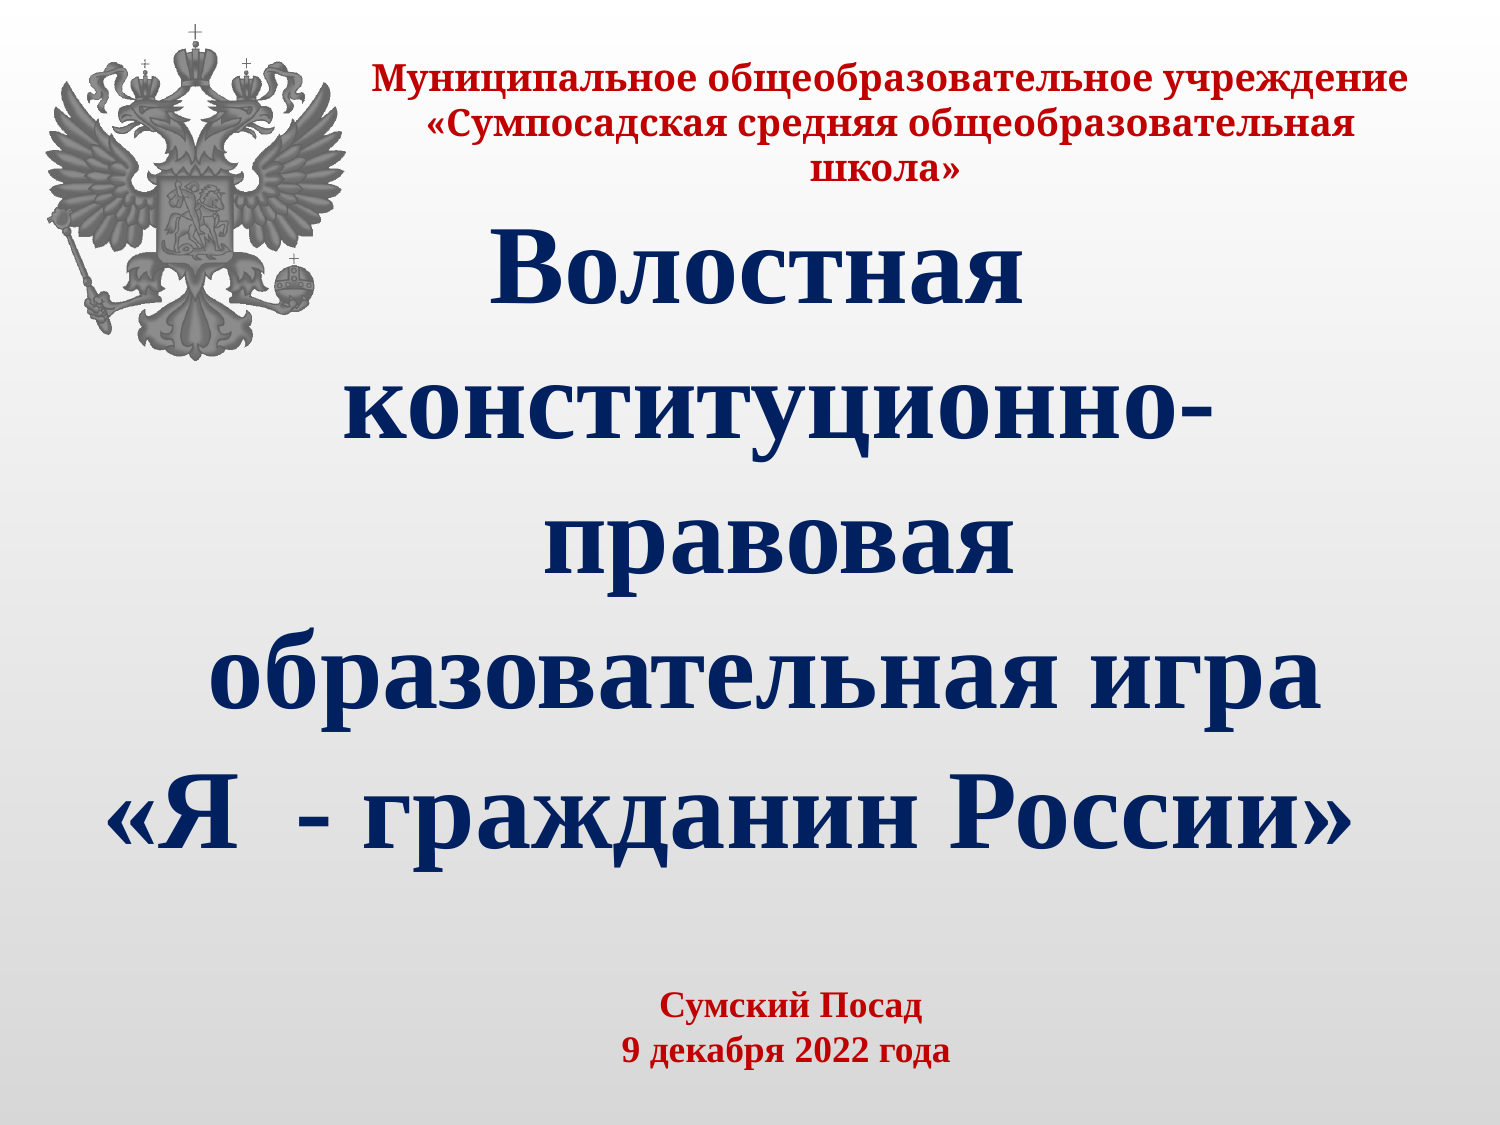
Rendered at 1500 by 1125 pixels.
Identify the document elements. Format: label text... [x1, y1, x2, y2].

picture [23, 23, 367, 367]
text_box Сумский Посад 9 декабря 2022 года [503, 972, 1079, 1078]
text_box Муниципальное общеобразовательное учреждение «Сумпосадская средняя общеобразовательная школа» [373, 46, 1442, 197]
list Волостная конституционно-правовая образовательная игра «Я - гражданин России» [35, 175, 1465, 897]
